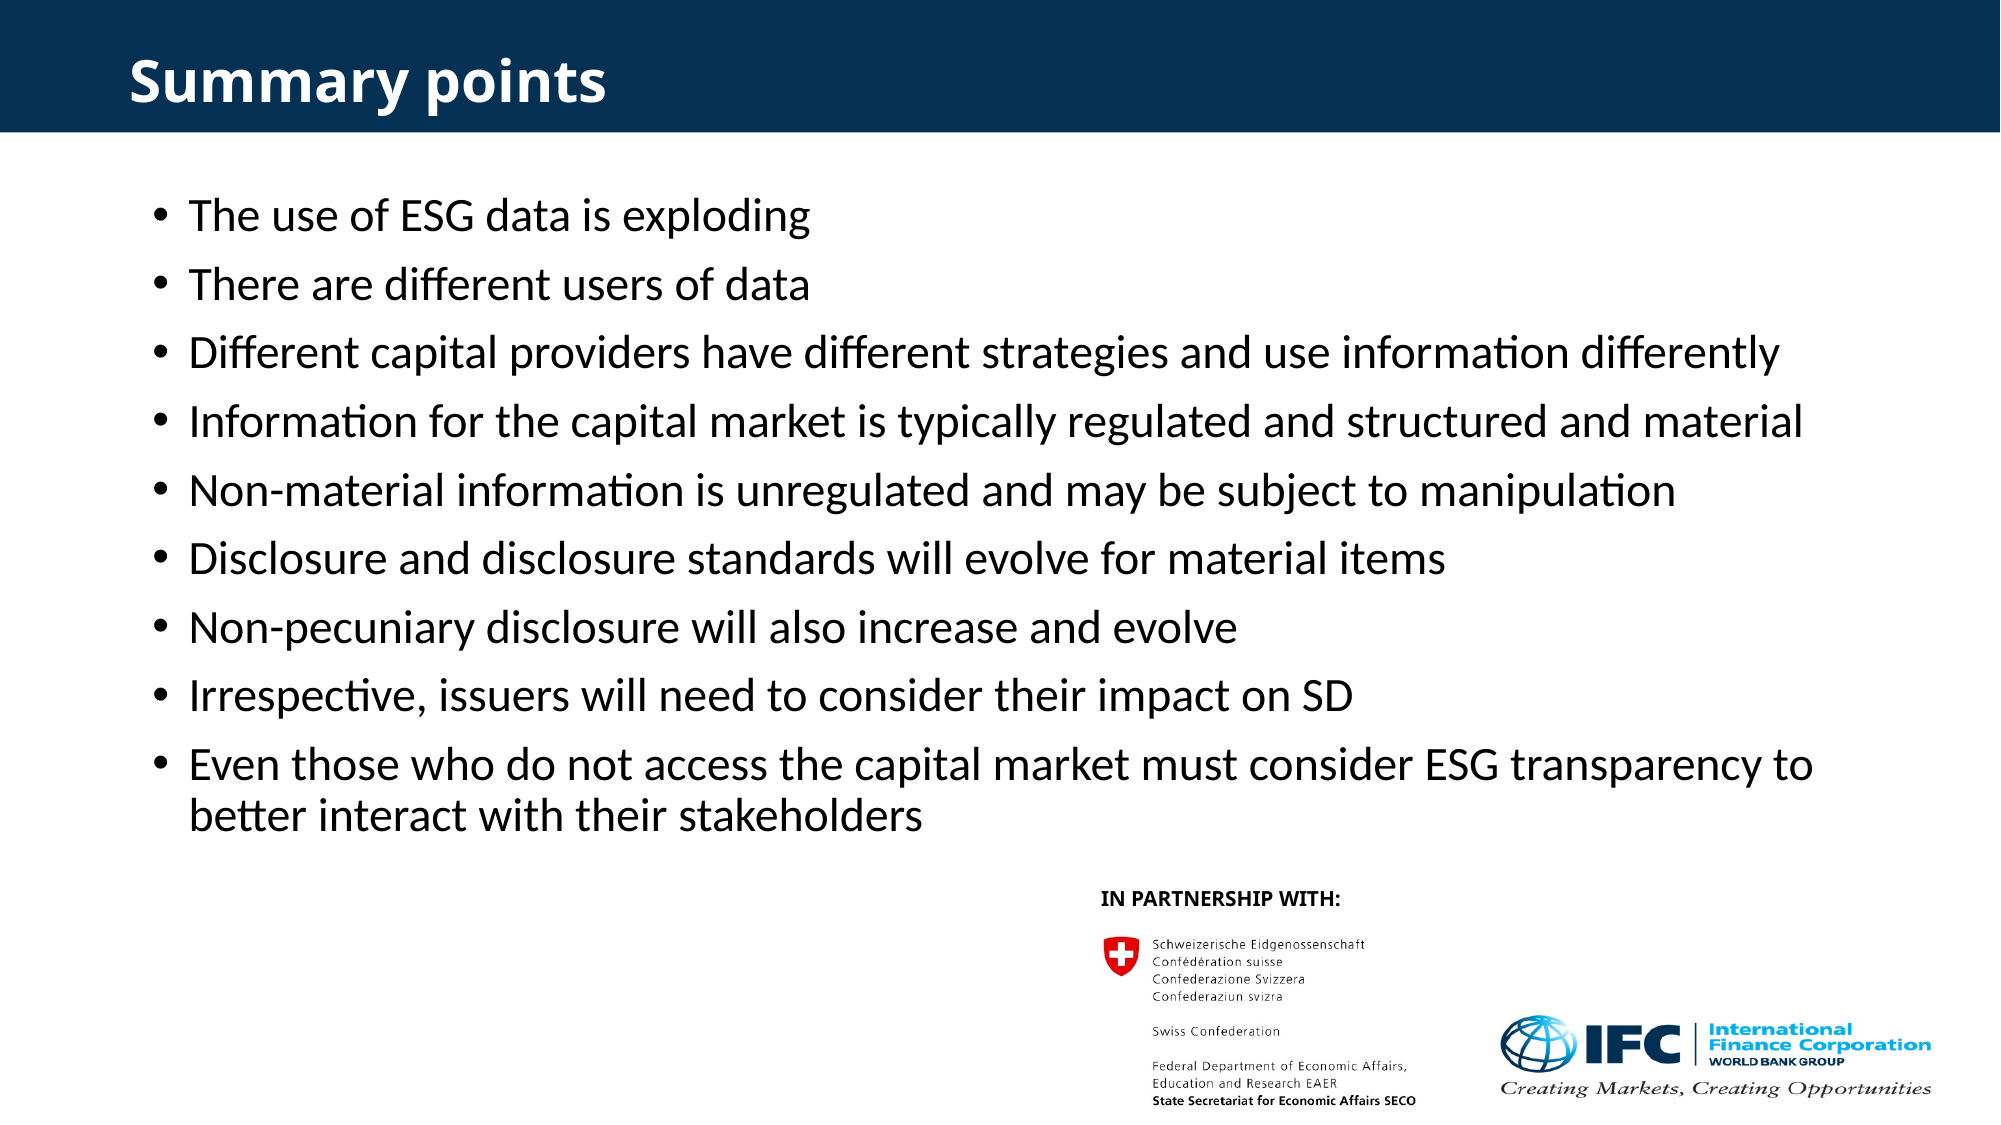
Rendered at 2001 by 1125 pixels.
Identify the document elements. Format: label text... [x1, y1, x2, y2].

title Summary points [114, 49, 1890, 119]
picture [1585, 1015, 1931, 1098]
list The use of ESG data is exploding There are different users of data Different capital providers have different strategies and use information differently Information for the capital market is typically regulated and structured and material Non-material information is unregulated and may be subject to manipulation Disclosure and disclosure standards will evolve for material items Non-pecuniary disclosure will also increase and evolve Irrespective, issuers will need to consider their impact on SD Even those who do not access the capital market must consider ESG transparency to better interact with their stakeholders [137, 183, 1863, 897]
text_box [1086, 878, 1585, 1108]
